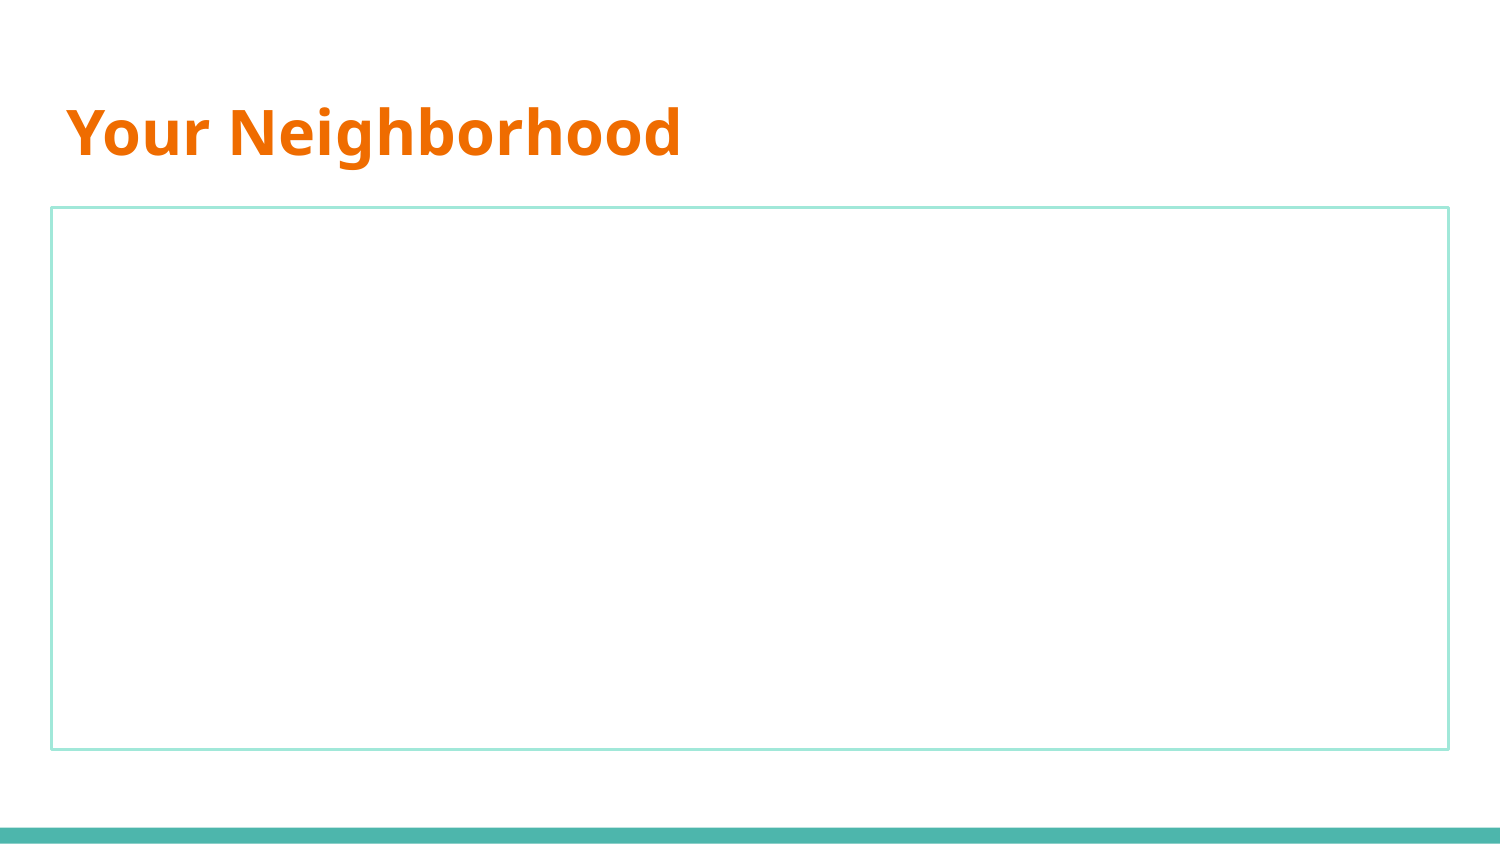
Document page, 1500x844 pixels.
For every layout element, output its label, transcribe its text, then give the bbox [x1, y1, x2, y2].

title Your Neighborhood [51, 72, 1449, 189]
list [51, 207, 1449, 750]
